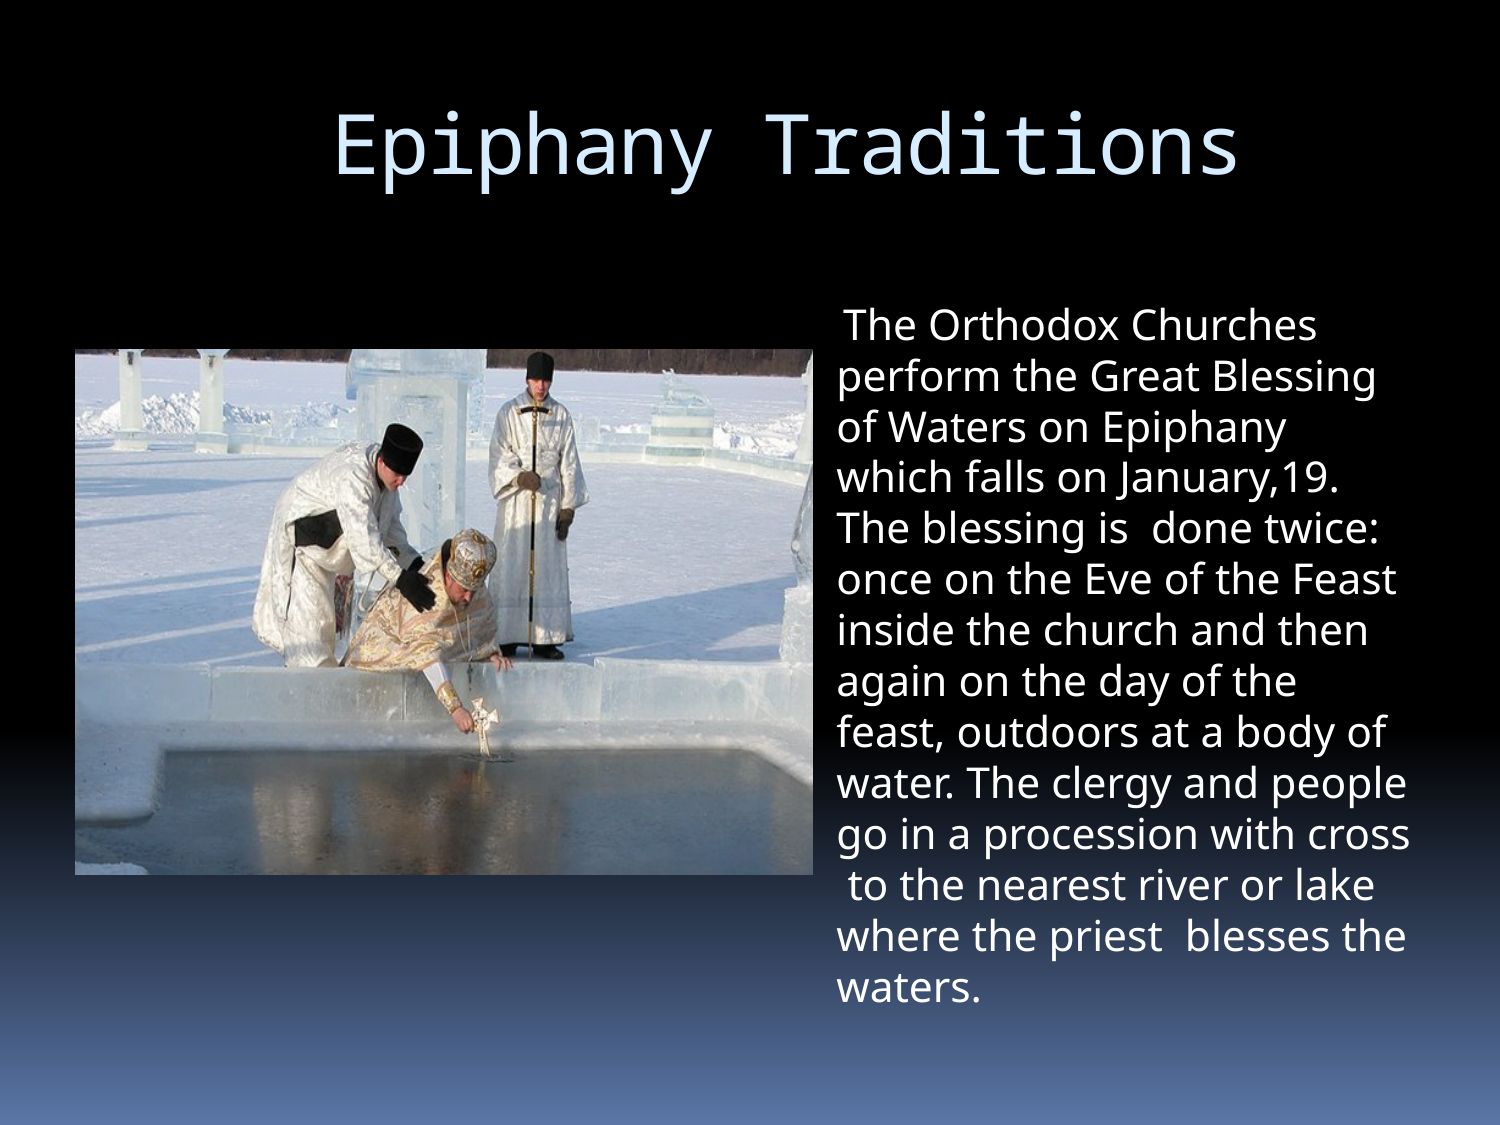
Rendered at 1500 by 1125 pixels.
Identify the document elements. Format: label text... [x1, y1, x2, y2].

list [74, 349, 813, 876]
title Epiphany Traditions [75, 83, 1425, 234]
list The Orthodox Churches perform the Great Blessing of Waters on Epiphany which falls on January,19. The blessing is done twice: once on the Eve of the Feast inside the church and then again on the day of the feast, outdoors at a body of water. The clergy and people go in a procession with cross to the nearest river or lake where the priest blesses the waters. [763, 290, 1427, 1033]
